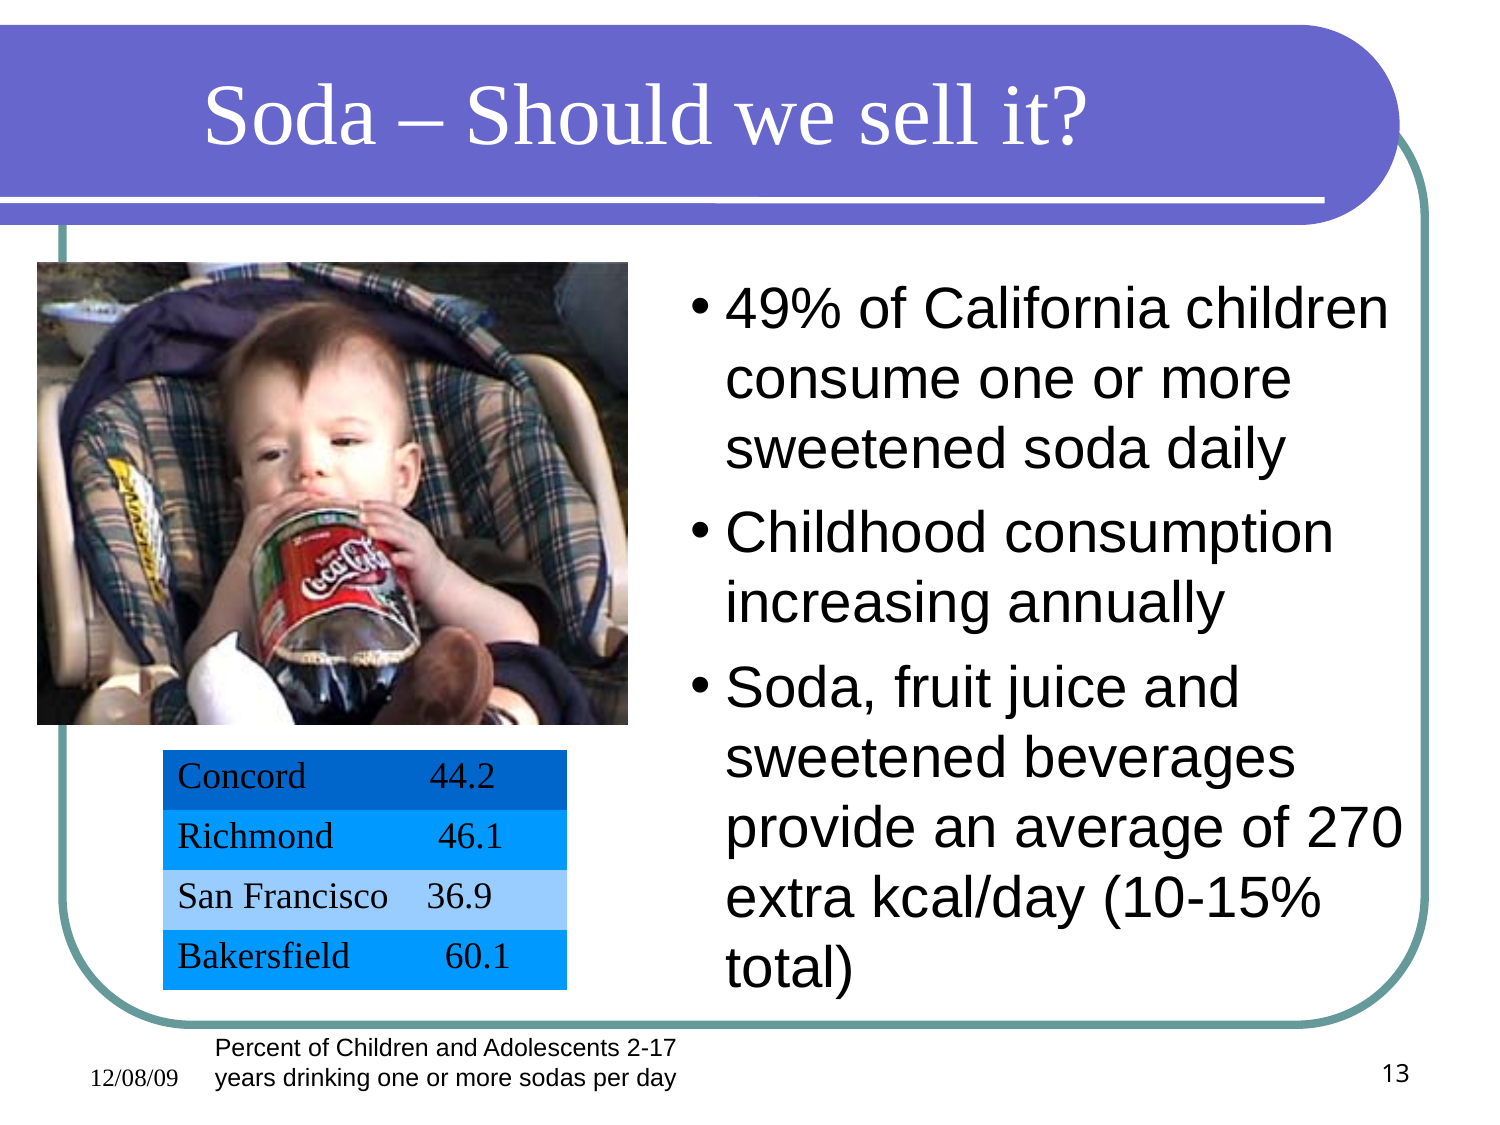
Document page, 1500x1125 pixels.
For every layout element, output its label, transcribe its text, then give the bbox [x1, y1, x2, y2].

table_header Concord 44.2 [163, 750, 567, 810]
table_cell Bakersfield 60.1 [163, 930, 567, 990]
picture [37, 262, 628, 726]
text_box 13 [1074, 1024, 1425, 1100]
text_box Soda – Should we sell it? [187, 0, 1463, 75]
text_box 49% of California children consume one or more sweetened soda daily Childhood consumption increasing annually Soda, fruit juice and sweetened beverages provide an average of 270 extra kcal/day (10-15% total) [675, 262, 1463, 684]
text_box [187, 75, 1500, 488]
table_cell San Francisco 36.9 [163, 870, 567, 930]
text_box Percent of Children and Adolescents 2-17 years drinking one or more sodas per day [199, 1024, 738, 1099]
text_box 12/08/09 [74, 1024, 425, 1100]
table_cell Richmond 46.1 [163, 810, 567, 870]
